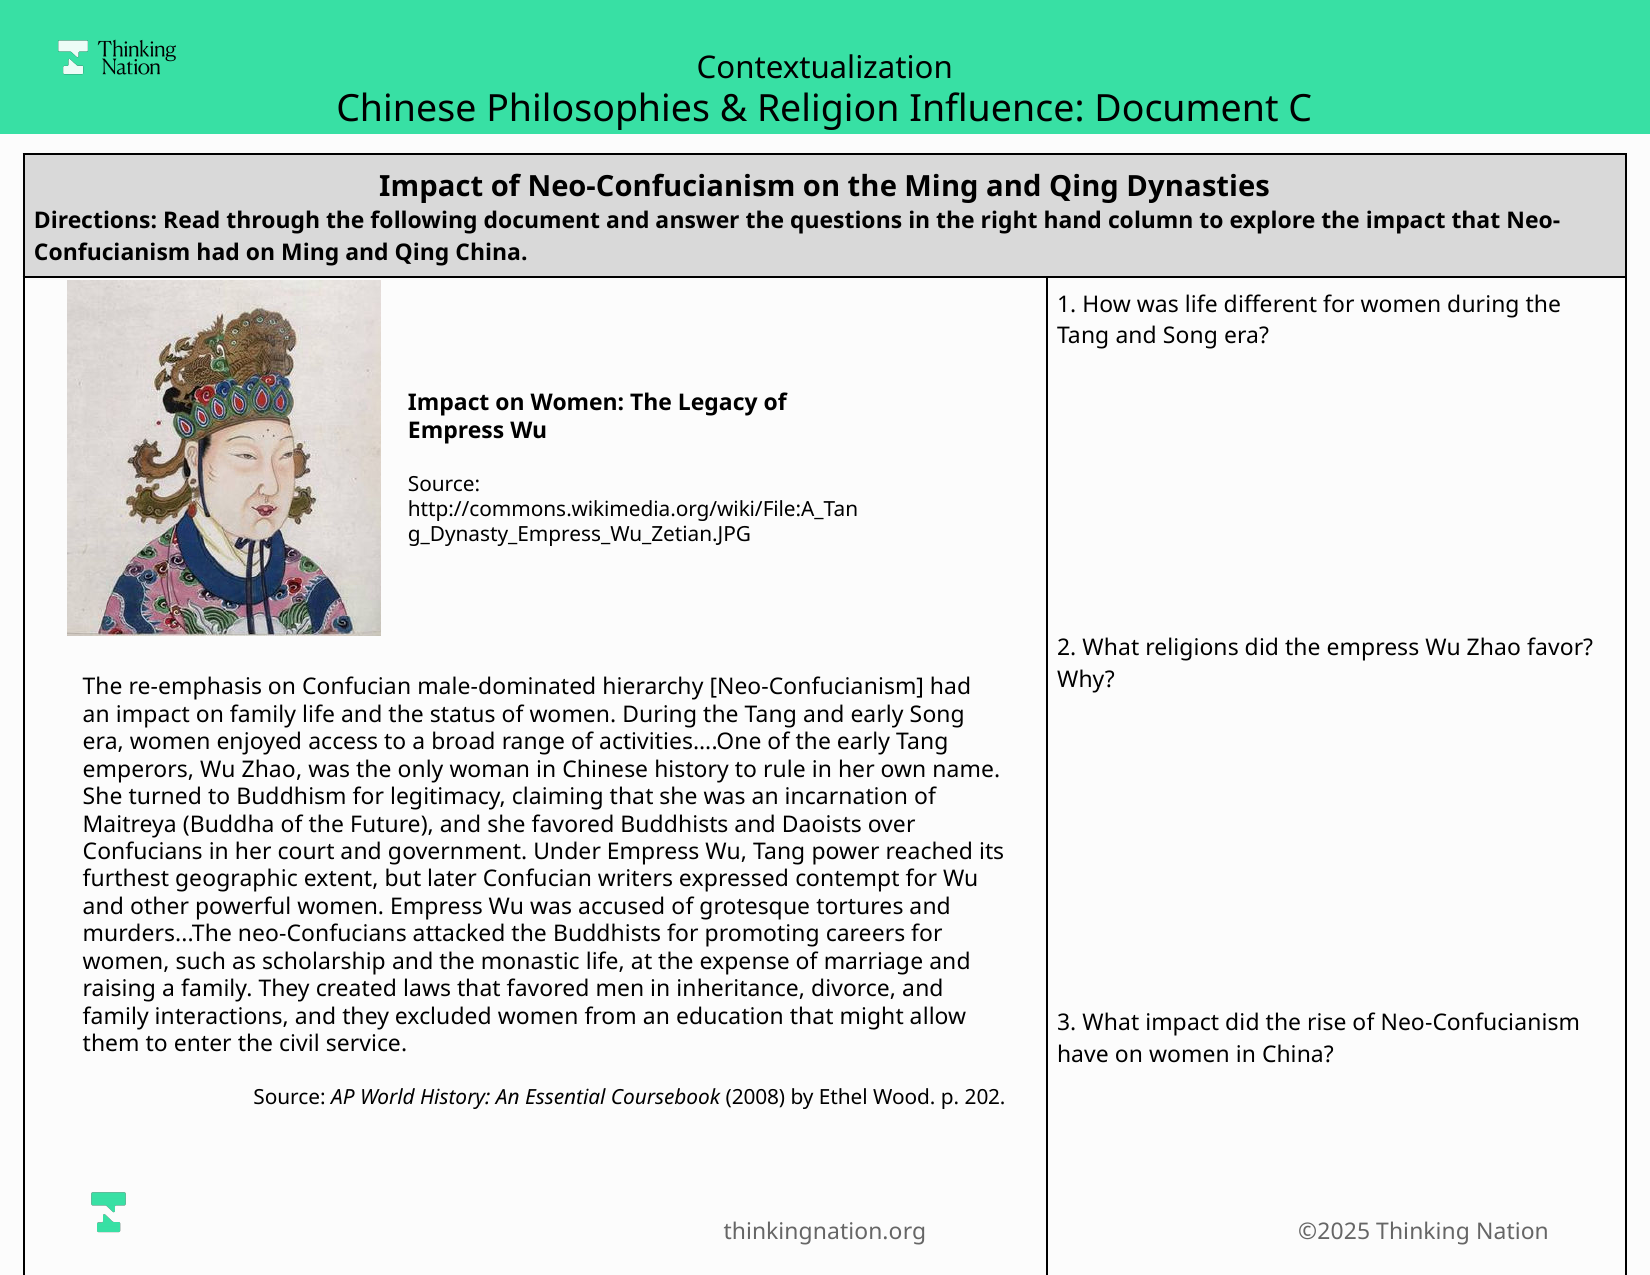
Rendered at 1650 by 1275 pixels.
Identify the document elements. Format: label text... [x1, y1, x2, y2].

text_box The re-emphasis on Confucian male-dominated hierarchy [Neo-Confucianism] had an impact on family life and the status of women. During the Tang and early Song era, women enjoyed access to a broad range of activities….One of the early Tang emperors, Wu Zhao, was the only woman in Chinese history to rule in her own name. She turned to Buddhism for legitimacy, claiming that she was an incarnation of Maitreya (Buddha of the Future), and she favored Buddhists and Daoists over Confucians in her court and government. Under Empress Wu, Tang power reached its furthest geographic extent, but later Confucian writers expressed contempt for Wu and other powerful women. Empress Wu was accused of grotesque tortures and murders...The neo-Confucians attacked the Buddhists for promoting careers for women, such as scholarship and the monastic life, at the expense of marriage and raising a family. They created laws that favored men in inheritance, divorce, and family interactions, and they excluded women from an education that might allow them to enter the civil service. Source: AP World History: An Essential Coursebook (2008) by Ethel Wood. p. 202. [67, 656, 1021, 1164]
picture [67, 280, 381, 636]
table_cell [25, 278, 1046, 1275]
text_box Impact on Women: The Legacy of Empress Wu Source: http://commons.wikimedia.org/wiki/File:A_Tang_Dynasty_Empress_Wu_Zetian.JPG [392, 347, 885, 586]
picture [80, 1184, 136, 1240]
text_box Contextualization Chinese Philosophies & Religion Influence: Document C [0, 0, 1650, 134]
picture [45, 28, 180, 85]
table_header Impact of Neo-Confucianism on the Ming and Qing Dynasties Directions: Read through the following document and answer the questions in the right hand column to explore the impact that Neo-Confucianism had on Ming and Qing China. [25, 155, 1625, 276]
table_cell 1. How was life different for women during the Tang and Song era? 2. What religions did the empress Wu Zhao favor? Why? 3. What impact did the rise of Neo-Confucianism have on women in China? [1048, 278, 1625, 1275]
